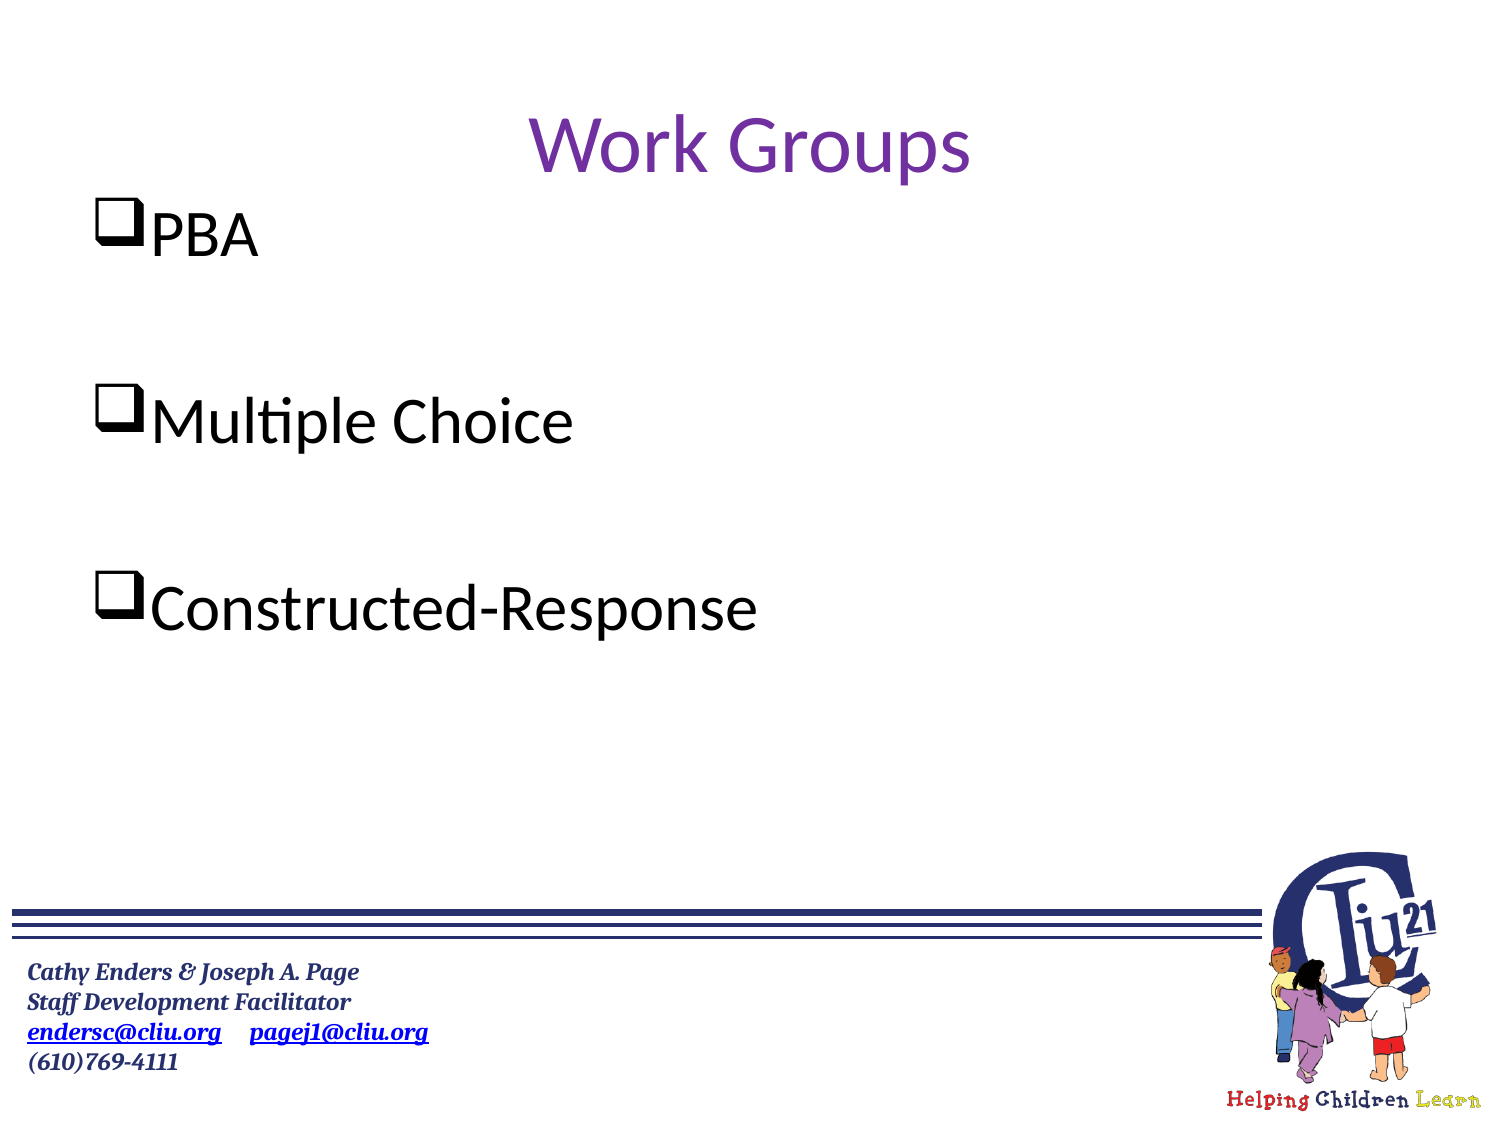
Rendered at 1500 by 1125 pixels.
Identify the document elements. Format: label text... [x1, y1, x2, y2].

title Work Groups [75, 45, 1425, 182]
list PBA Multiple Choice Constructed-Response [75, 182, 1425, 835]
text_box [12, 837, 1500, 1121]
